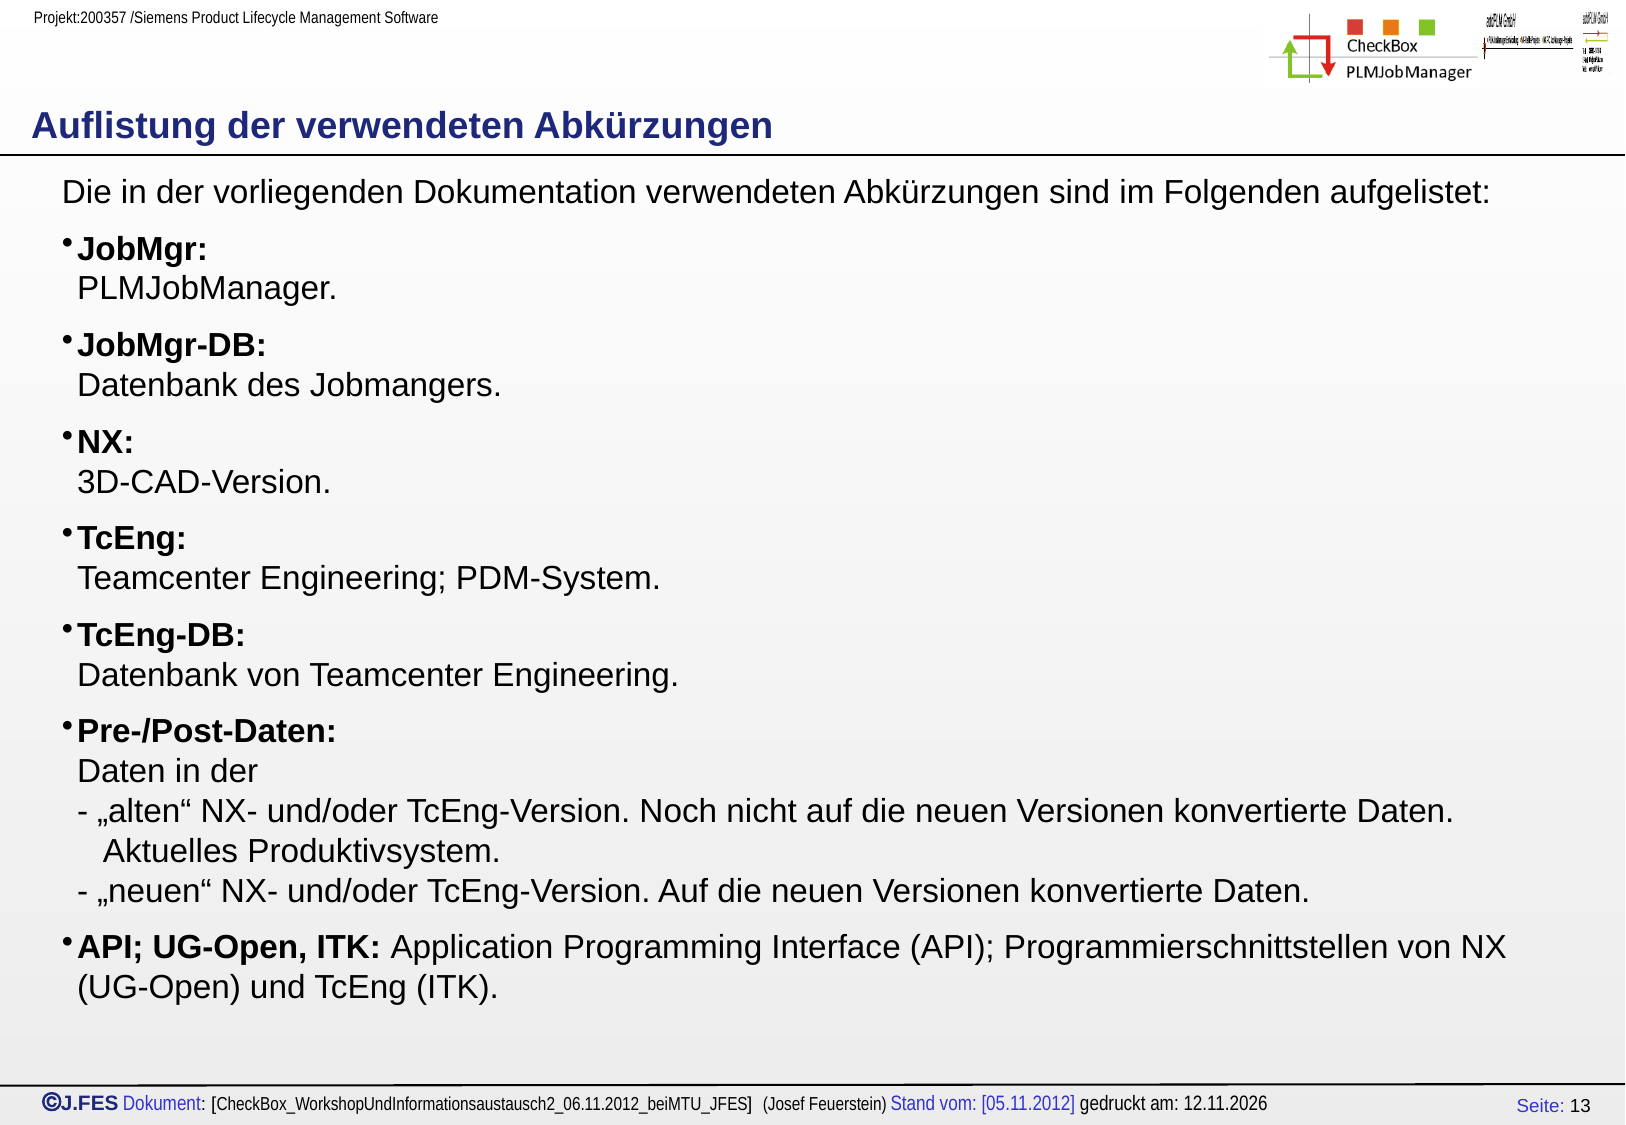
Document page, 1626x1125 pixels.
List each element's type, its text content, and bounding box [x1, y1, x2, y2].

title Auflistung der verwendeten Abkürzungen [30, 73, 1600, 147]
picture [1263, 10, 1482, 73]
text_box Die in der vorliegenden Dokumentation verwendeten Abkürzungen sind im Folgenden aufgelistet: JobMgr: PLMJobManager. JobMgr-DB: Datenbank des Jobmangers. NX: 3D-CAD-Version. TcEng: Teamcenter Engineering; PDM-System. TcEng-DB: Datenbank von Teamcenter Engineering. Pre-/Post-Daten: Daten in der - „alten“ NX- und/oder TcEng-Version. Noch nicht auf die neuen Versionen konvertierte Daten. Aktuelles Produktivsystem. - „neuen“ NX- und/oder TcEng-Version. Auf die neuen Versionen konvertierte Daten. API; UG-Open, ITK: Application Programming Interface (API); Programmierschnittstellen von NX (UG-Open) und TcEng (ITK). [61, 170, 1557, 1006]
